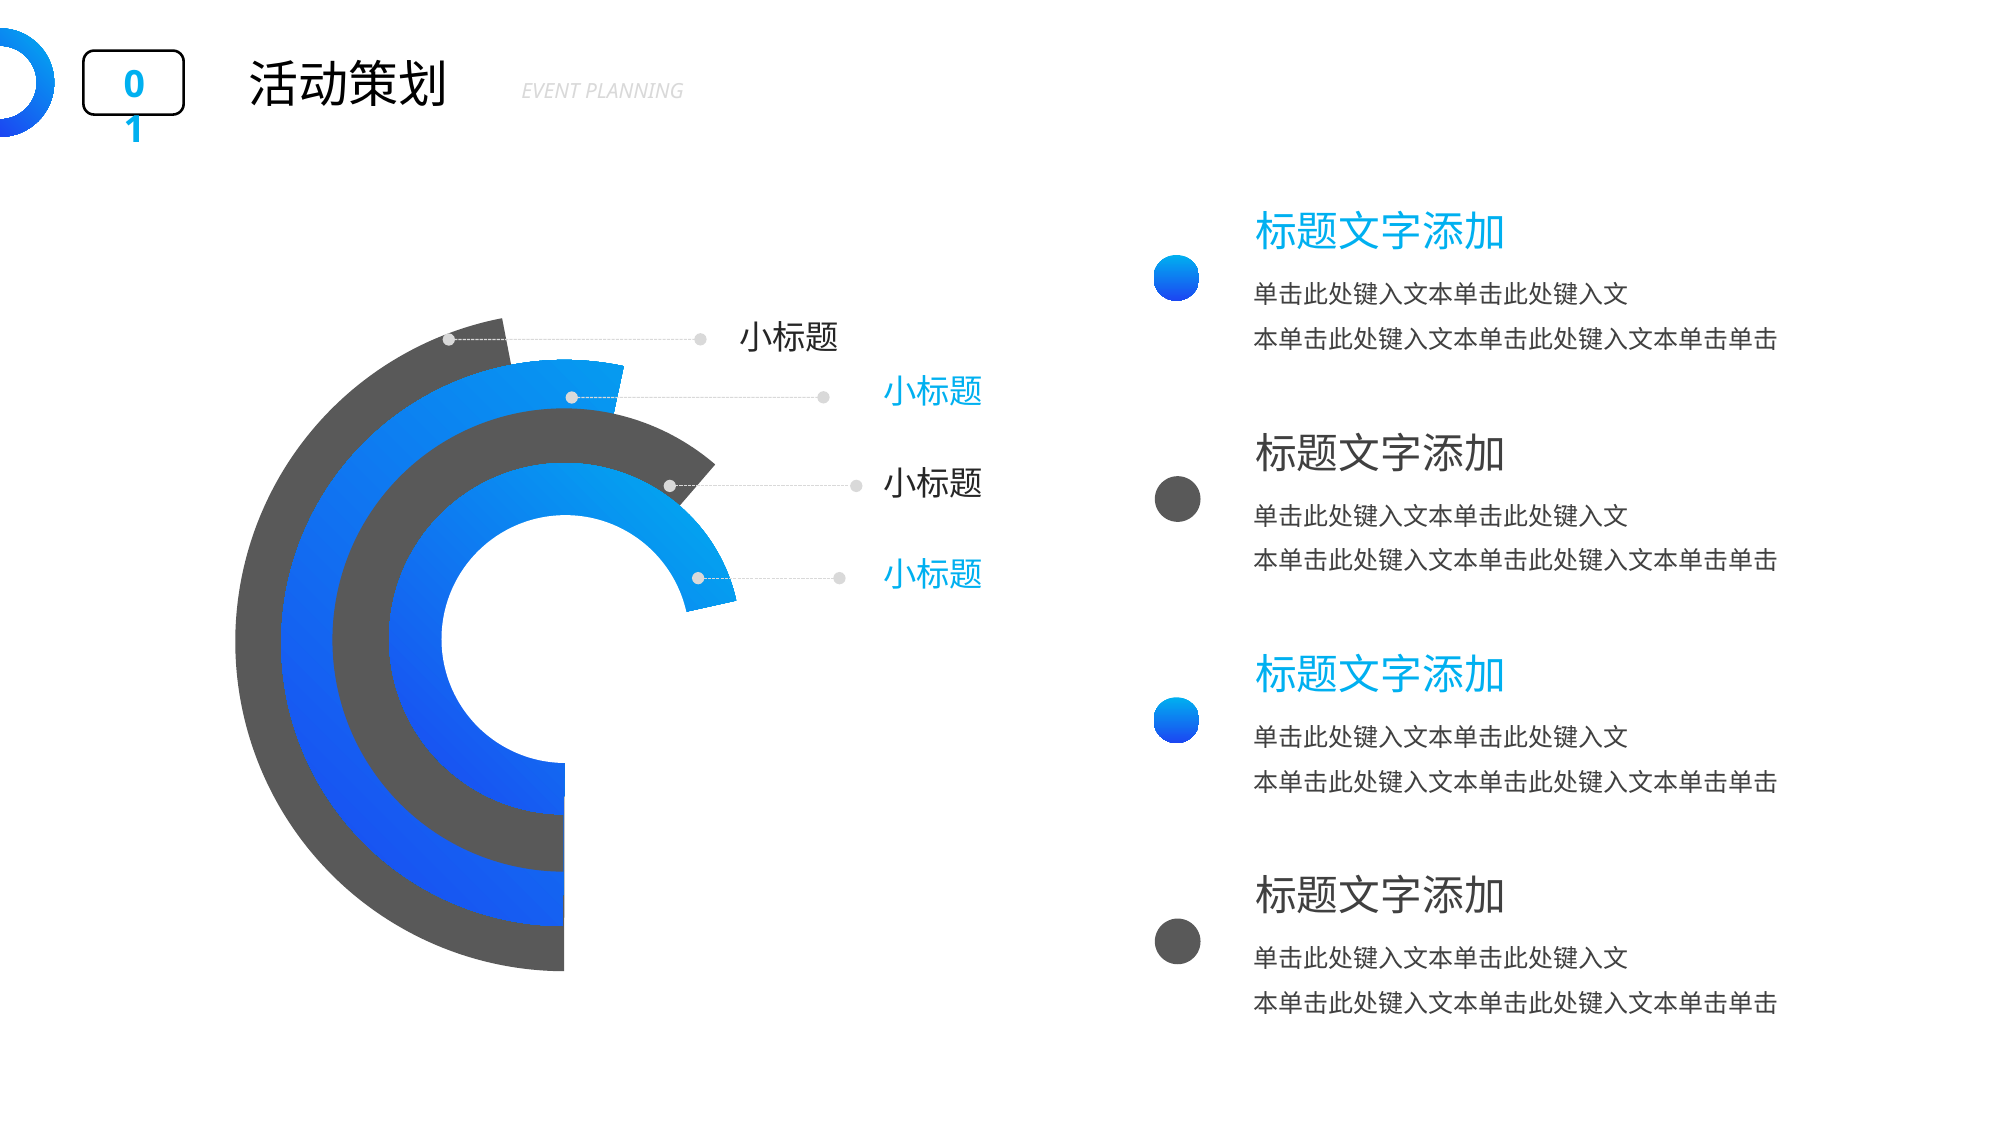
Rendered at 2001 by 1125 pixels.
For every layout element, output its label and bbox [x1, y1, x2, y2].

text_box [235, 309, 999, 972]
text_box [1153, 640, 1802, 801]
text_box [1154, 861, 1803, 1022]
text_box [1154, 419, 1803, 580]
text_box [1153, 197, 1802, 358]
text_box [0, 27, 56, 138]
text_box [83, 44, 801, 121]
